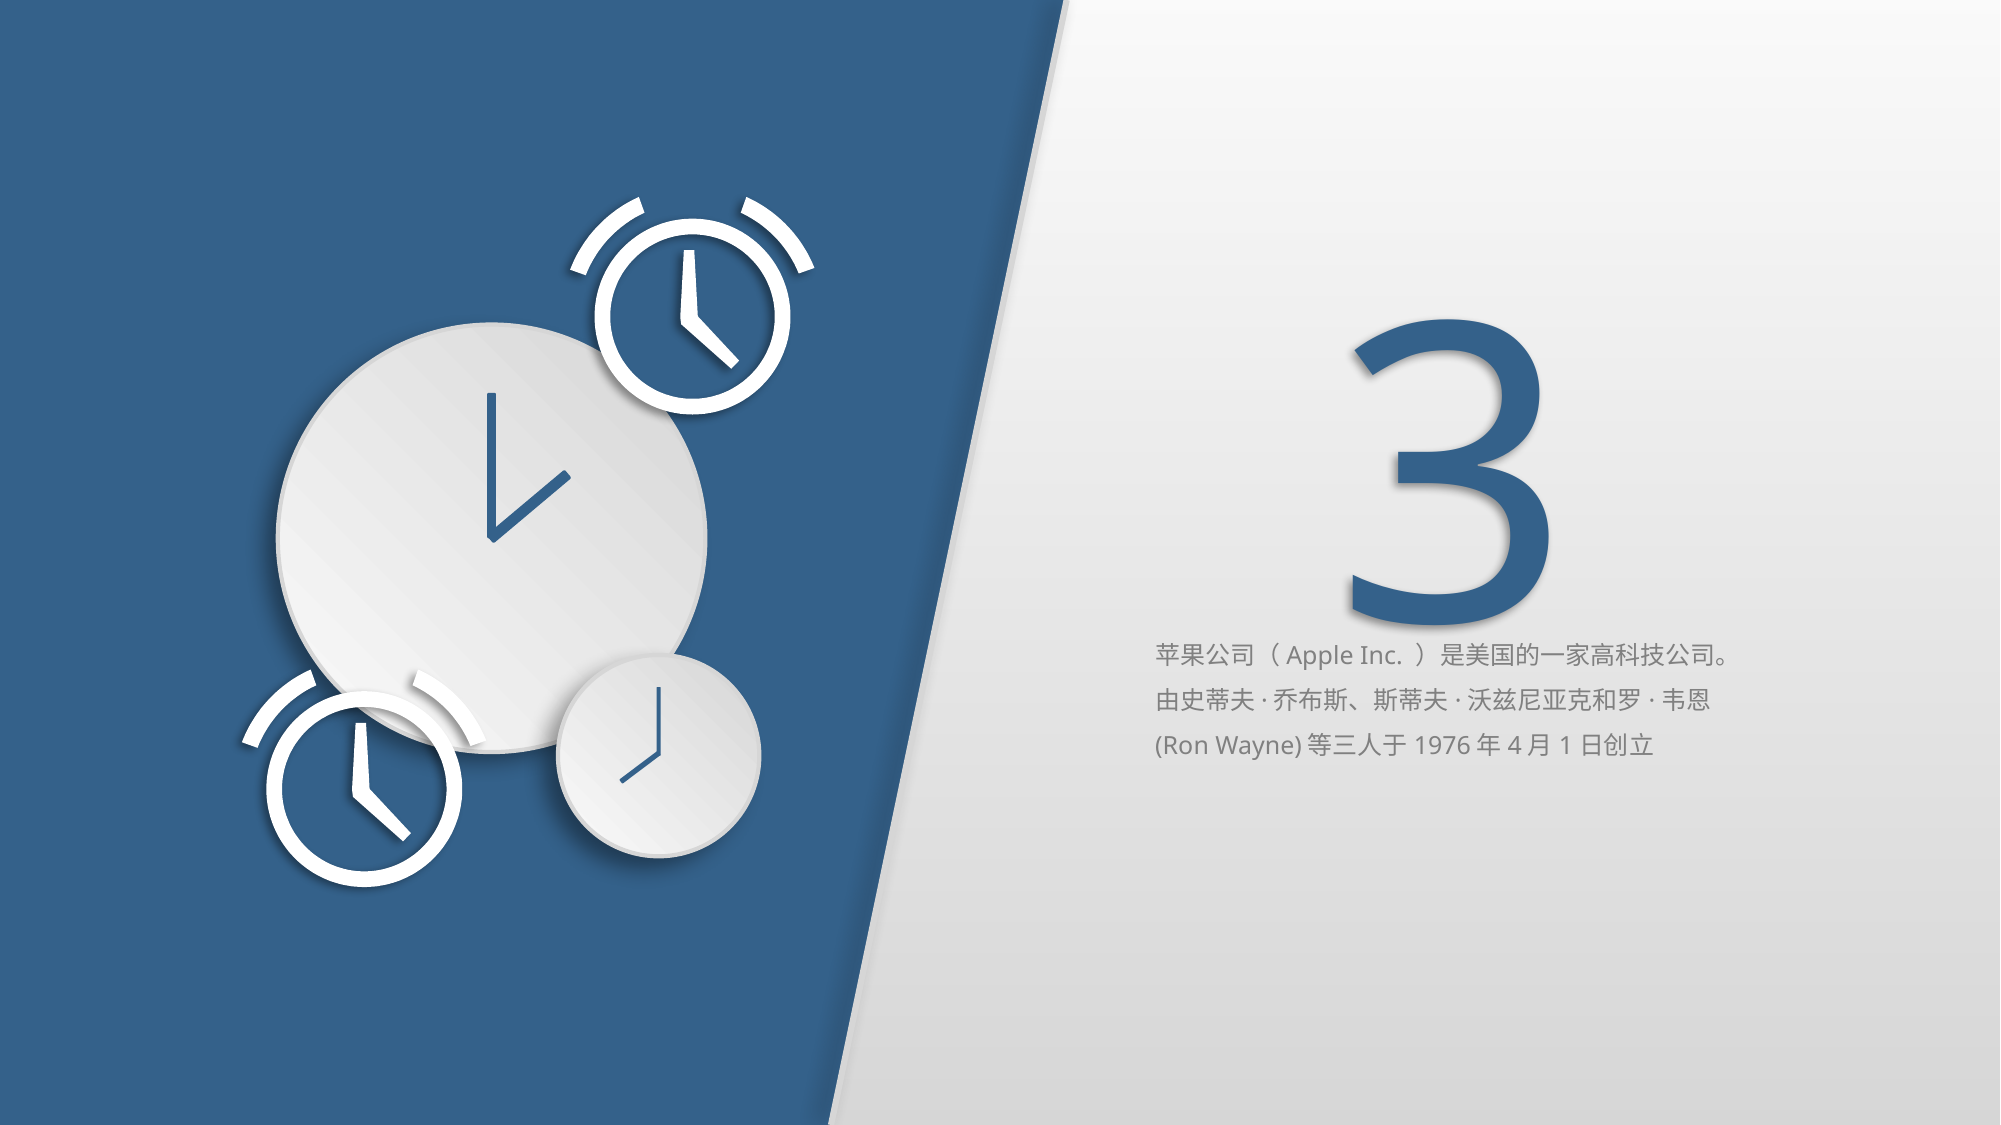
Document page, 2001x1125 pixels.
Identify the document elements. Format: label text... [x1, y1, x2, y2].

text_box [277, 324, 706, 753]
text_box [557, 654, 760, 857]
text_box 3 [1319, 197, 1589, 617]
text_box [0, 0, 1067, 1125]
text_box 苹果公司（Apple Inc. ）是美国的一家高科技公司。由史蒂夫·乔布斯、斯蒂夫·沃兹尼亚克和罗·韦恩(Ron Wayne)等三人于1976年4月1日创立 [1140, 617, 1768, 767]
